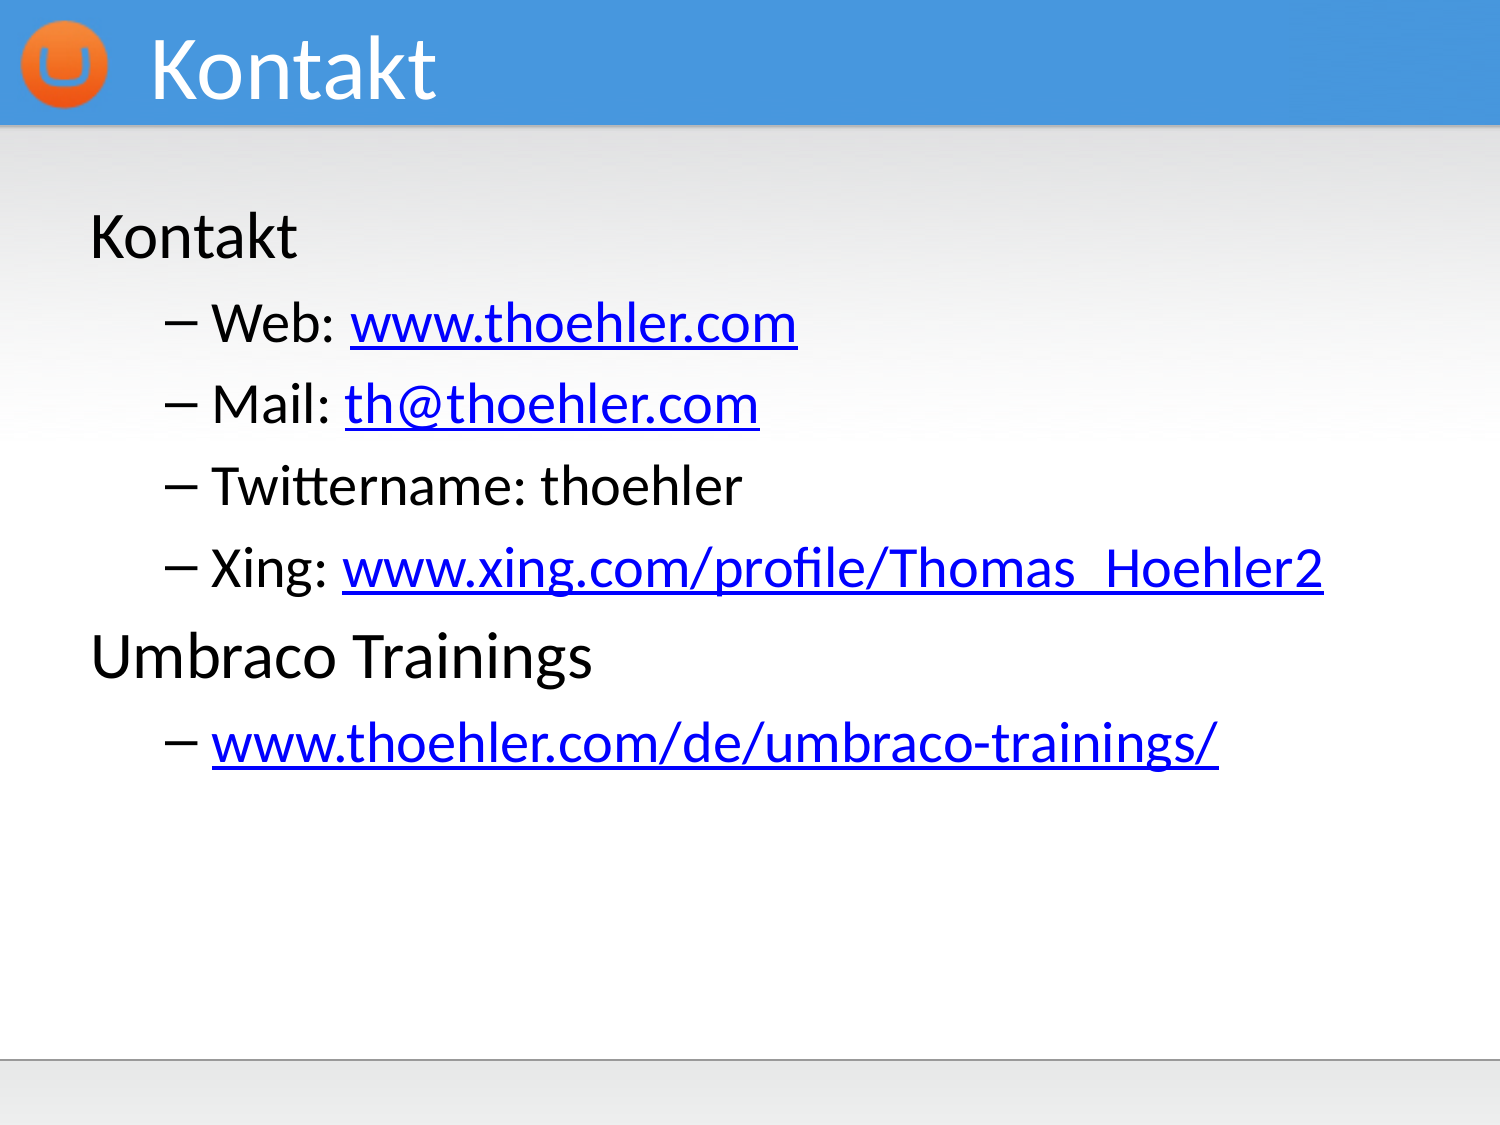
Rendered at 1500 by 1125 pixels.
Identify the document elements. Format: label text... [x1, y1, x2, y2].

list Kontakt Web: www.thoehler.com Mail: th@thoehler.com Twittername: thoehler Xing: www.xing.com/profile/Thomas_Hoehler2 Umbraco Trainings www.thoehler.com/de/umbraco-trainings/ [75, 184, 1425, 1005]
picture [0, 0, 1500, 1125]
title Kontakt [135, 0, 1500, 126]
